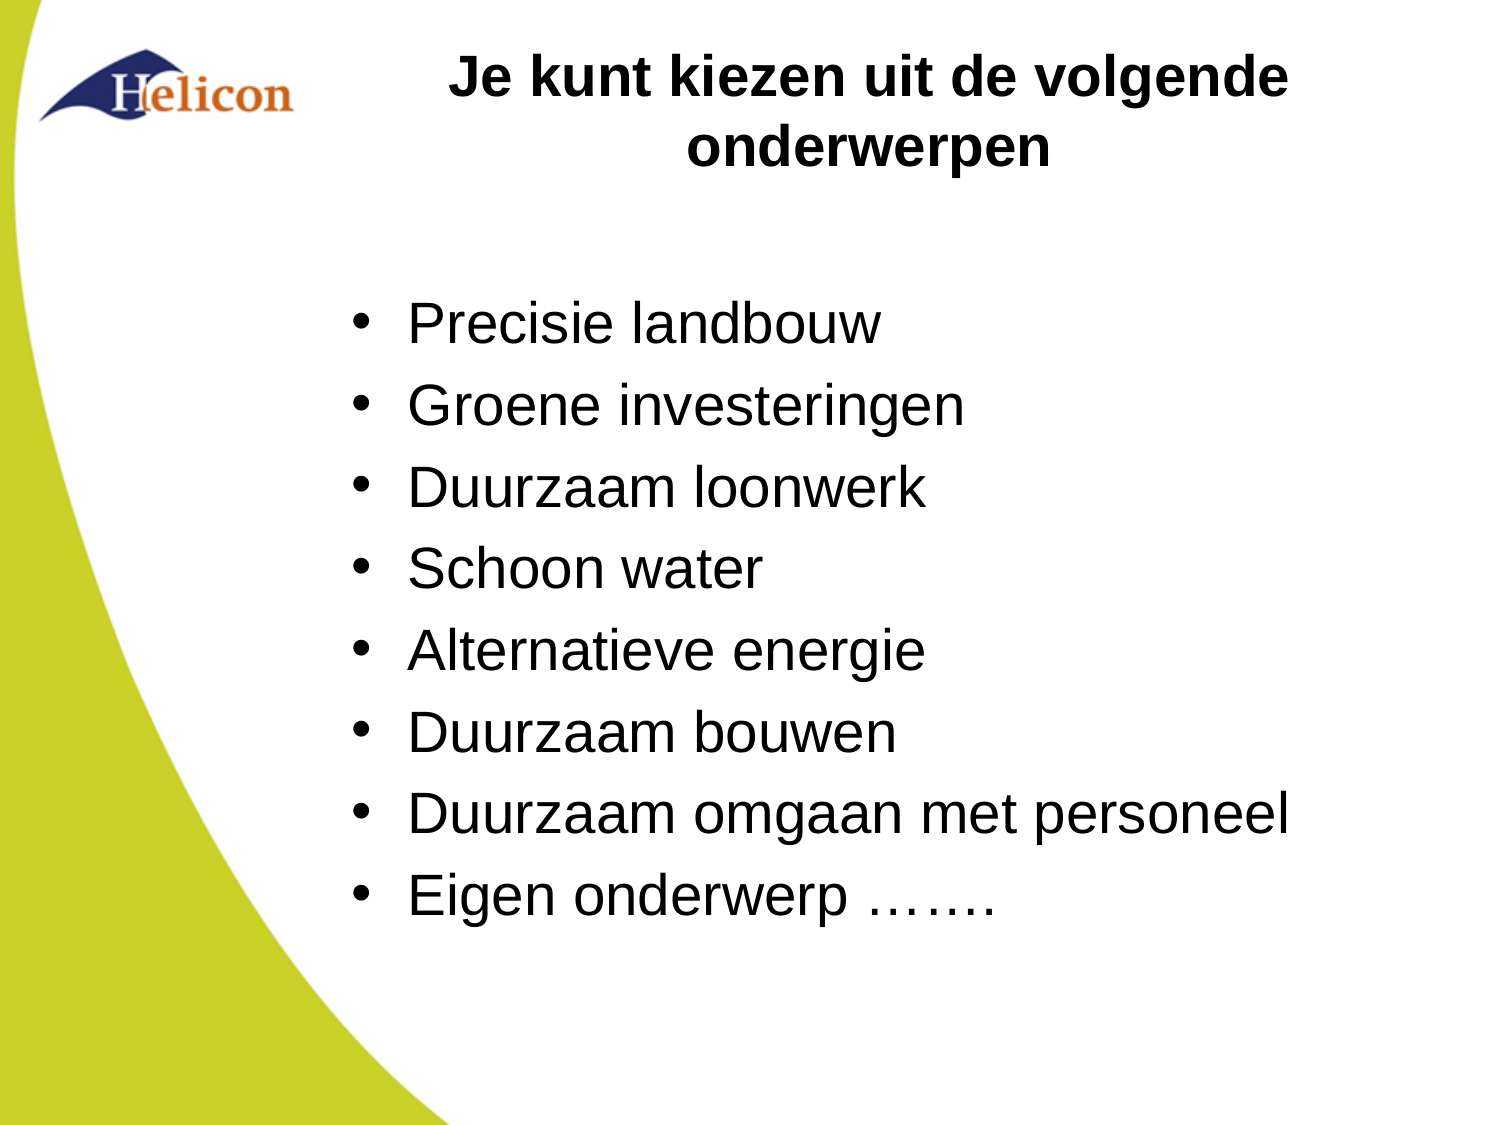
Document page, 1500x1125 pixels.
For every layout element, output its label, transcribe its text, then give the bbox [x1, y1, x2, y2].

list Precisie landbouw Groene investeringen Duurzaam loonwerk Schoon water Alternatieve energie Duurzaam bouwen Duurzaam omgaan met personeel Eigen onderwerp ……. [336, 196, 1425, 1005]
picture [0, 0, 1500, 1125]
title Je kunt kiezen uit de volgende onderwerpen [324, 54, 1415, 161]
